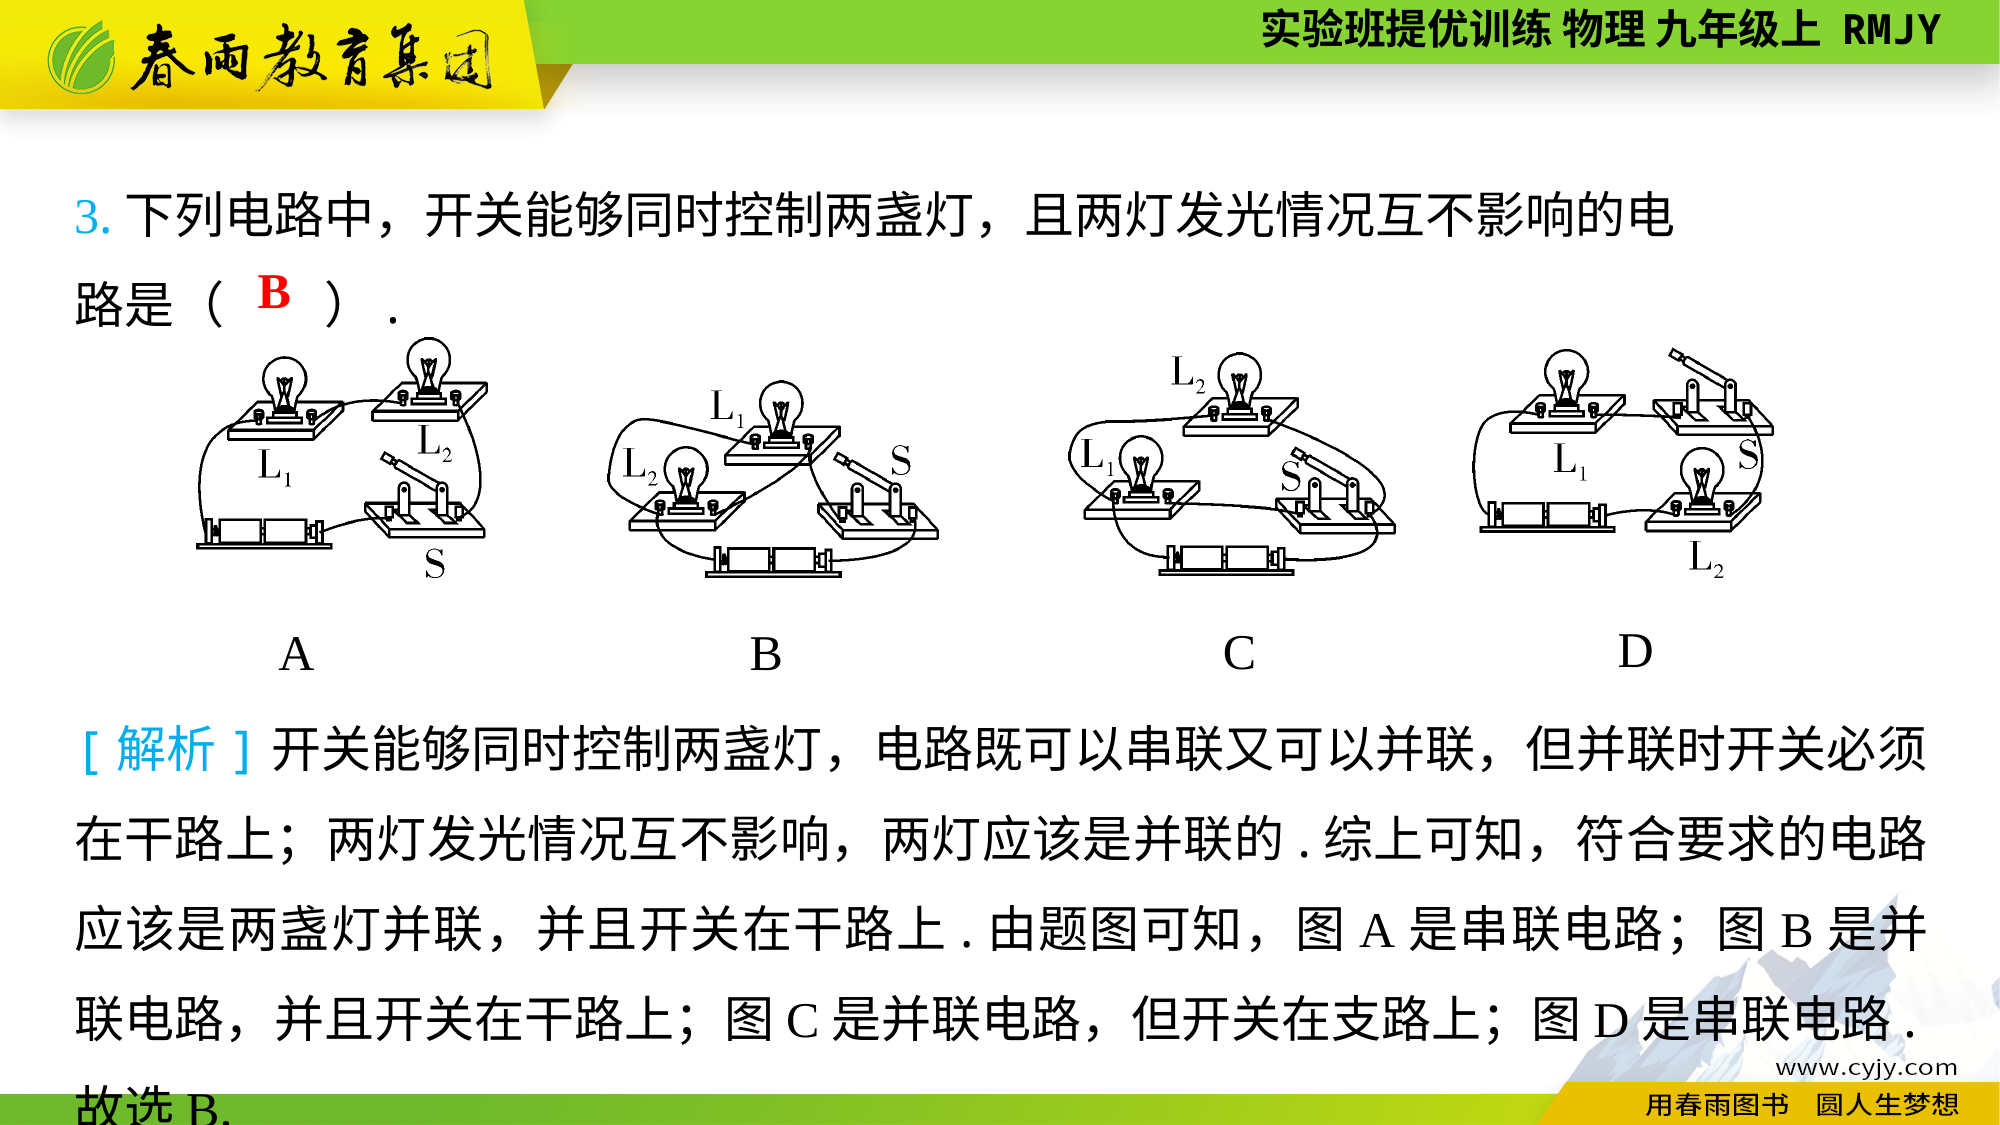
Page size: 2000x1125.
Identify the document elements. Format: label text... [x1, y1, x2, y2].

text_box B [242, 251, 306, 327]
text_box B [734, 613, 798, 679]
text_box [解析]开关能够同时控制两盏灯，电路既可以串联又可以并联，但并联时开关必须在干路上；两灯发光情况互不影响，两灯应该是并联的.综上可知，符合要求的电路应该是两盏灯并联，并且开关在干路上.由题图可知，图A是串联电路；图B是并联电路，并且开关在干路上；图C是并联电路，但开关在支路上；图D是串联电路.故选B. [59, 679, 1944, 1125]
picture [0, 0, 2000, 1125]
text_box A [263, 613, 330, 679]
text_box D [1602, 609, 1669, 679]
list 3.下列电路中，开关能够同时控制两盏灯，且两灯发光情况互不影响的电 路是（ ）. [59, 146, 1944, 332]
text_box C [1208, 611, 1272, 679]
